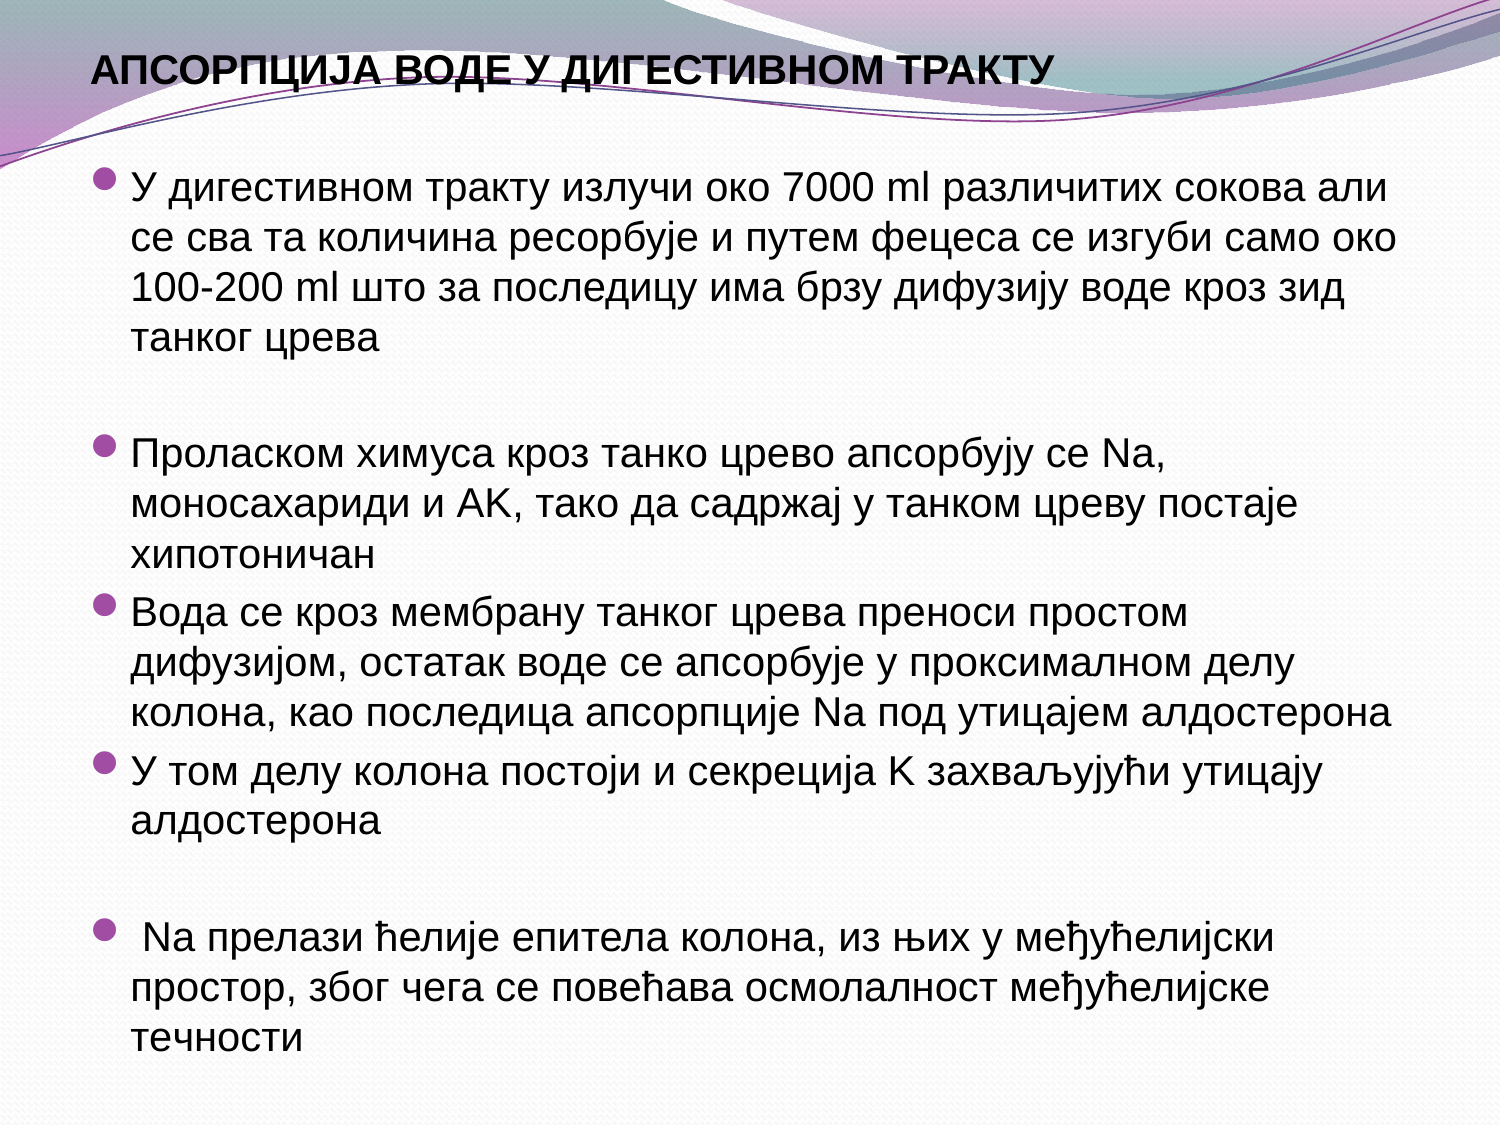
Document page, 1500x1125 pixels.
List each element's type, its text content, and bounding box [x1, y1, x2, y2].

list АПСОРПЦИЈА ВОДЕ У ДИГЕСТИВНОМ ТРАКТУ У дигестивном тракту излучи око 7000 ml различитих сокова али се сва та количина ресорбује и путем фецеса се изгуби само око 100-200 ml што за последицу има брзу дифузију воде кроз зид танког црева Проласком химуса кроз танко црево апсорбују се Na, моносахариди и AK, тако да садржај у танком цреву постаје хипотоничан Вода се кроз мембрану танког црева преноси простом дифузијом, oстатак воде се апсорбује у проксималном делу колона, као последица апсорпције Na под утицајем алдостерона У том делу колона постоји и секреција K захваљујући утицају алдостерона Na прелази ћелије епитела колона, из њих у међућелијски простор, због чега се повећава осмолалност међућелијске течности [75, 35, 1425, 1125]
